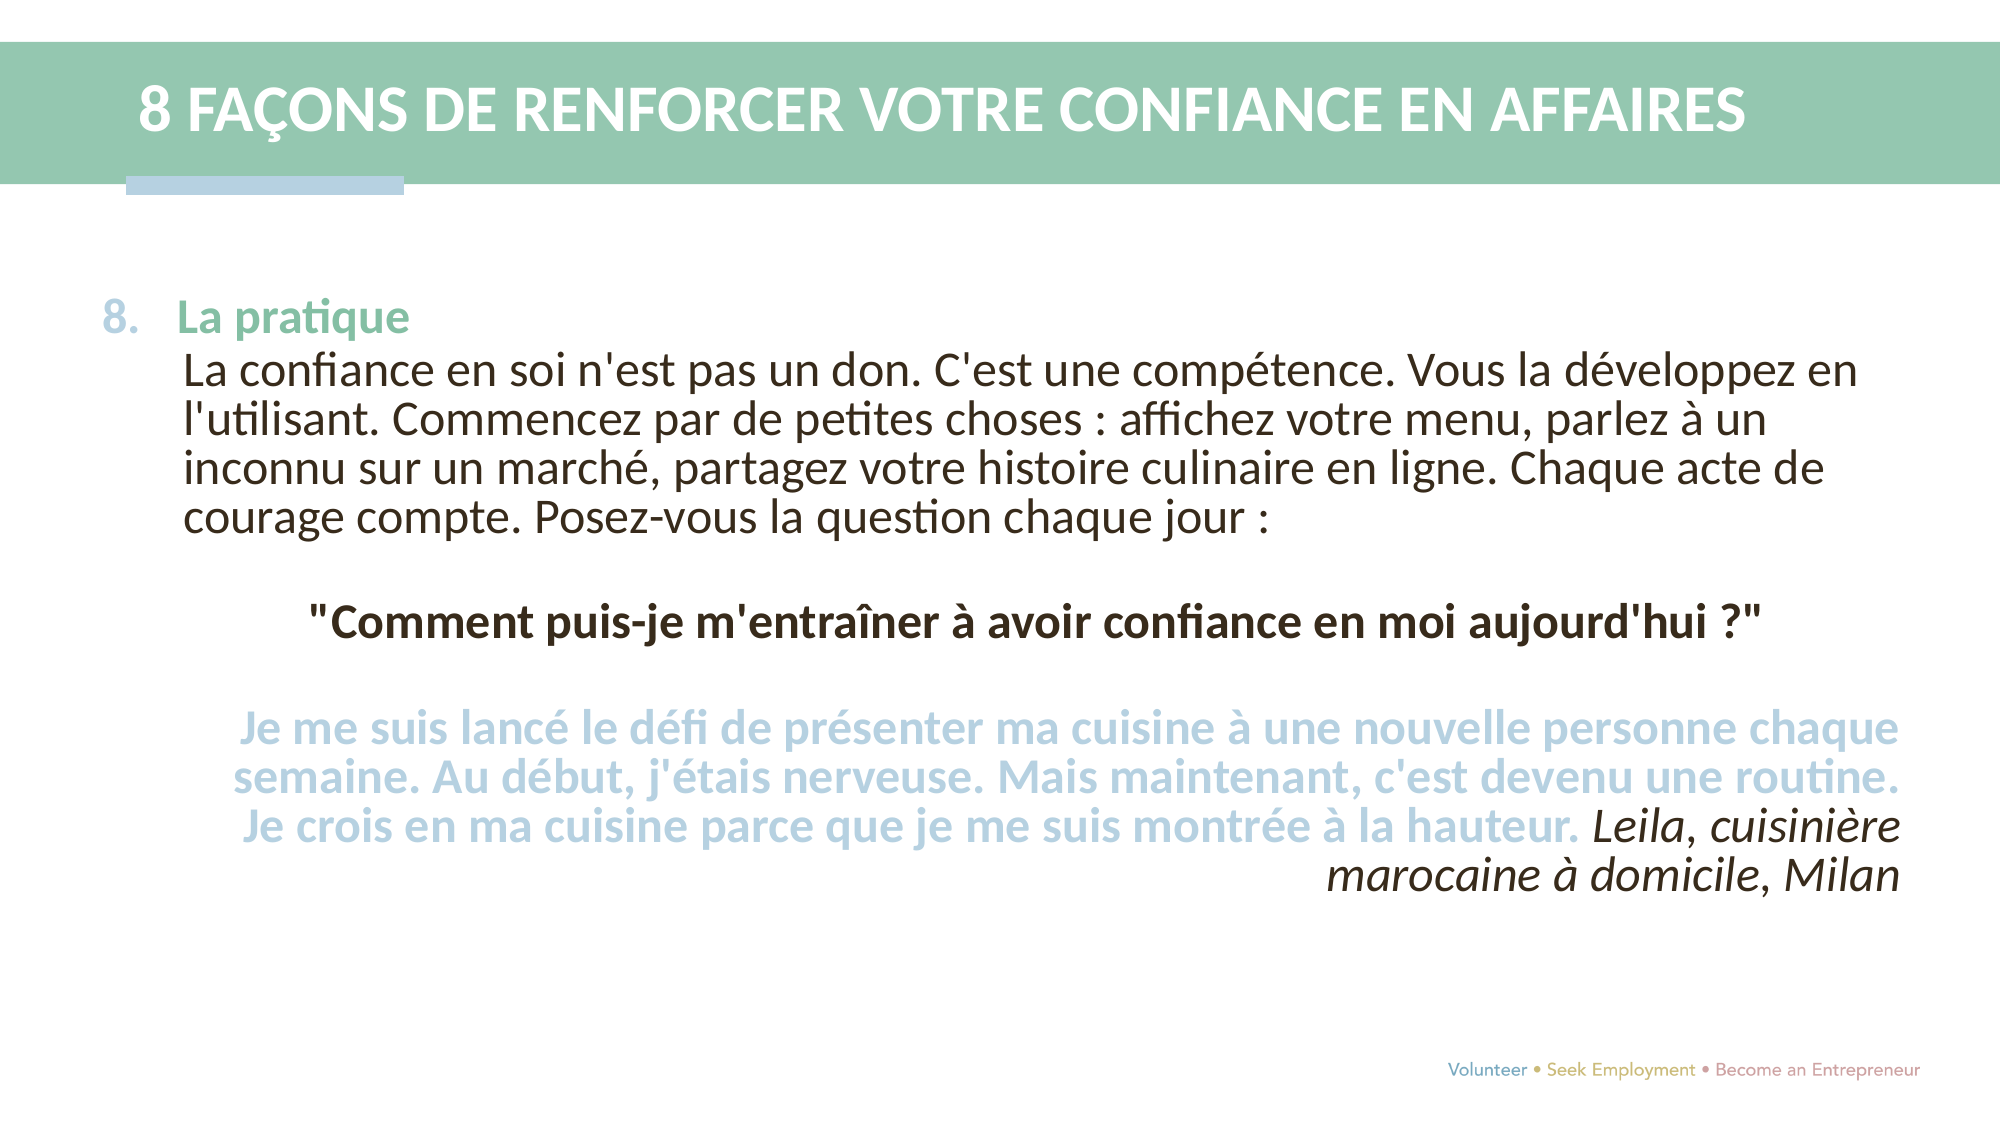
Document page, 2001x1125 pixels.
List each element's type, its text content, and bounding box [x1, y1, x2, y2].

list 8 FAÇONS DE RENFORCER VOTRE CONFIANCE EN AFFAIRES [123, 51, 1913, 170]
list La pratique La confiance en soi n'est pas un don. C'est une compétence. Vous la développez en l'utilisant. Commencez par de petites choses : affichez votre menu, parlez à un inconnu sur un marché, partagez votre histoire culinaire en ligne. Chaque acte de courage compte. Posez-vous la question chaque jour : "Comment puis-je m'entraîner à avoir confiance en moi aujourd'hui ?" Je me suis lancé le défi de présenter ma cuisine à une nouvelle personne chaque semaine. Au début, j'étais nerveuse. Mais maintenant, c'est devenu une routine. Je crois en ma cuisine parce que je me suis montrée à la hauteur. Leila, cuisinière marocaine à domicile, Milan [87, 234, 1917, 981]
picture [1418, 1046, 1971, 1103]
